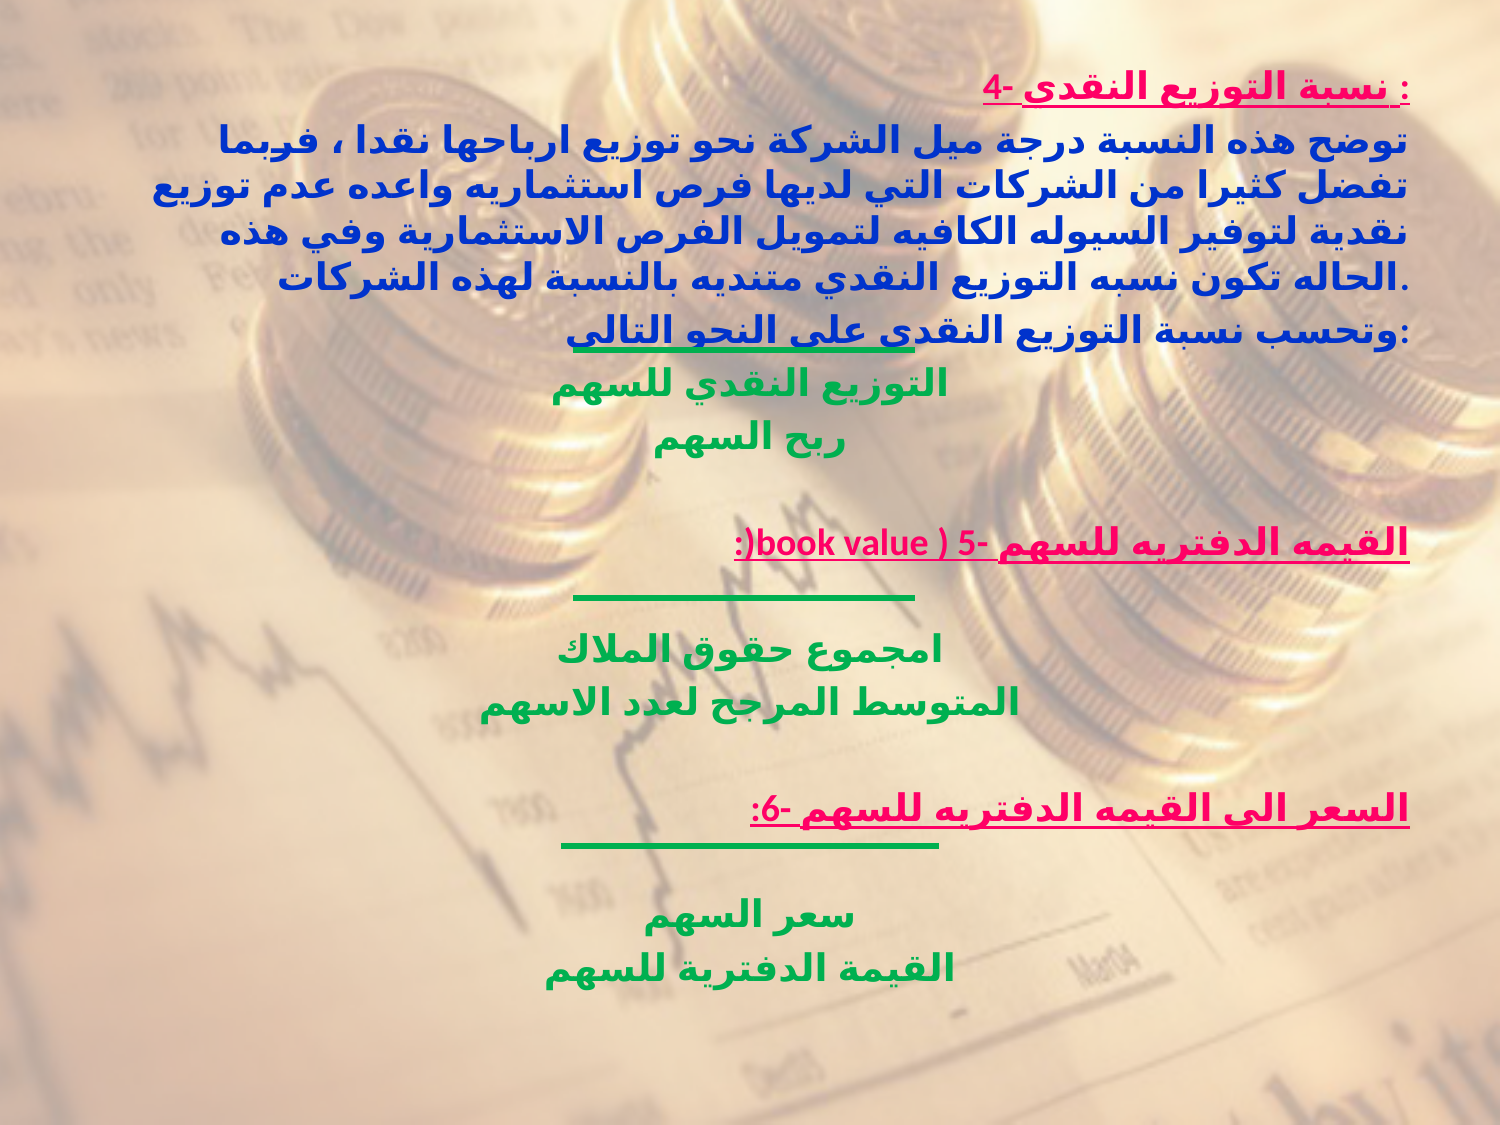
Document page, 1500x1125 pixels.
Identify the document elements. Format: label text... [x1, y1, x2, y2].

list 4- نسبة التوزيع النقدي : توضح هذه النسبة درجة ميل الشركة نحو توزيع ارباحها نقدا ، فربما تفضل كثيرا من الشركات التي لديها فرص استثماريه واعده عدم توزيع نقدية لتوفير السيوله الكافيه لتمويل الفرص الاستثمارية وفي هذه الحاله تكون نسبه التوزيع النقدي متنديه بالنسبة لهذه الشركات. وتحسب نسبة التوزيع النقدي على النحو التالي: التوزيع النقدي للسهم ربح السهم :)book value ) 5- القيمه الدفتريه للسهم امجموع حقوق الملاك المتوسط المرجح لعدد الاسهم :6- السعر الى القيمه الدفتريه للسهم سعر السهم القيمة الدفترية للسهم [75, 54, 1425, 1059]
